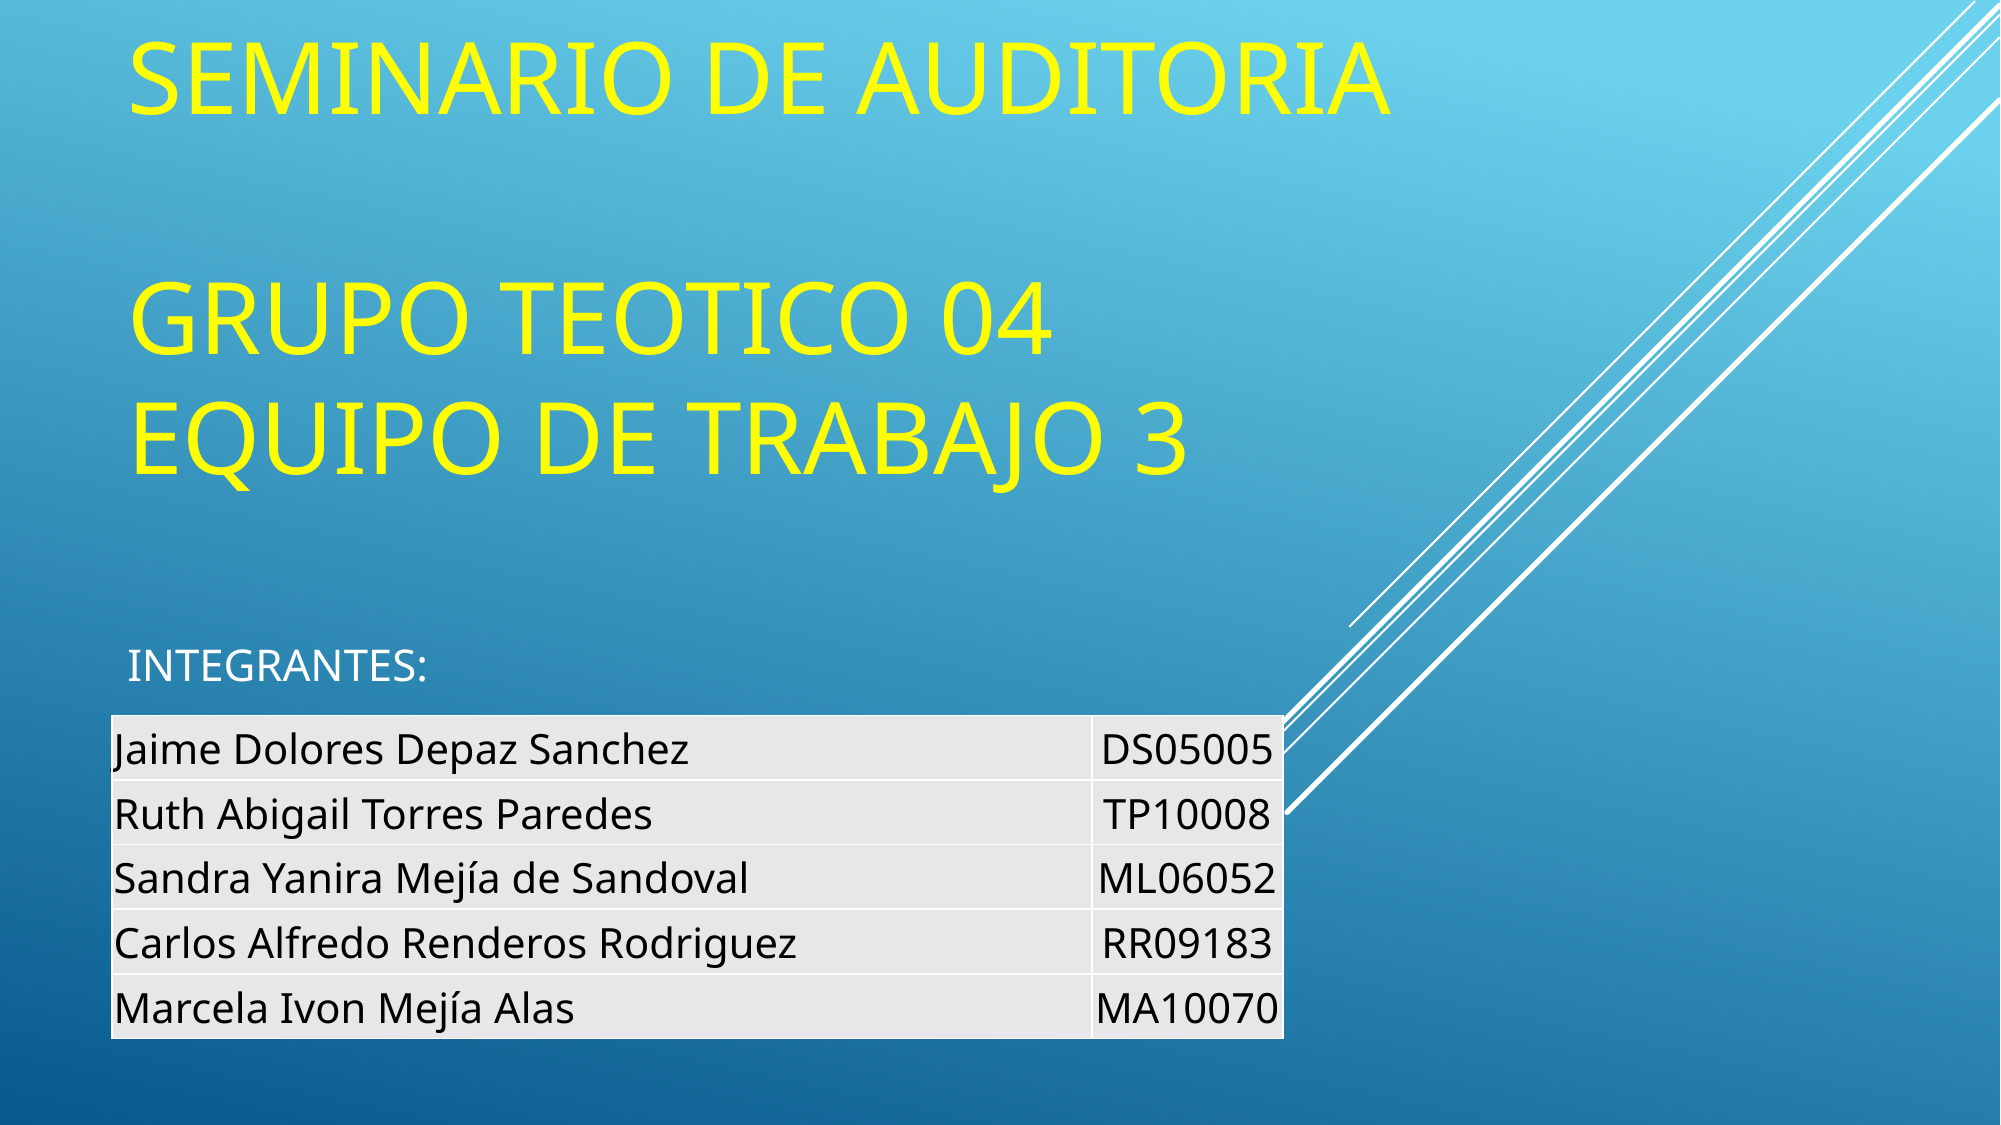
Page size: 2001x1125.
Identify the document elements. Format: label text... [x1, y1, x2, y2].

title SEMINARIO DE AUDITORIA GRUPO TEOTICO 04 EQUIPO DE TRABAJO 3 [112, 14, 1425, 502]
table_cell Marcela Ivon Mejía Alas [113, 975, 1091, 1038]
subtitle INTEGRANTES: [112, 630, 1163, 715]
table_cell TP10008 [1093, 781, 1282, 844]
table_header DS05005 [1093, 716, 1282, 779]
table_cell ML06052 [1093, 845, 1282, 908]
table_cell MA10070 [1093, 975, 1282, 1038]
table_cell RR09183 [1093, 910, 1282, 973]
table_header Jaime Dolores Depaz Sanchez [113, 716, 1091, 779]
table_cell Ruth Abigail Torres Paredes [113, 781, 1091, 844]
table_cell Sandra Yanira Mejía de Sandoval [113, 845, 1091, 908]
table_cell Carlos Alfredo Renderos Rodriguez [113, 910, 1091, 973]
